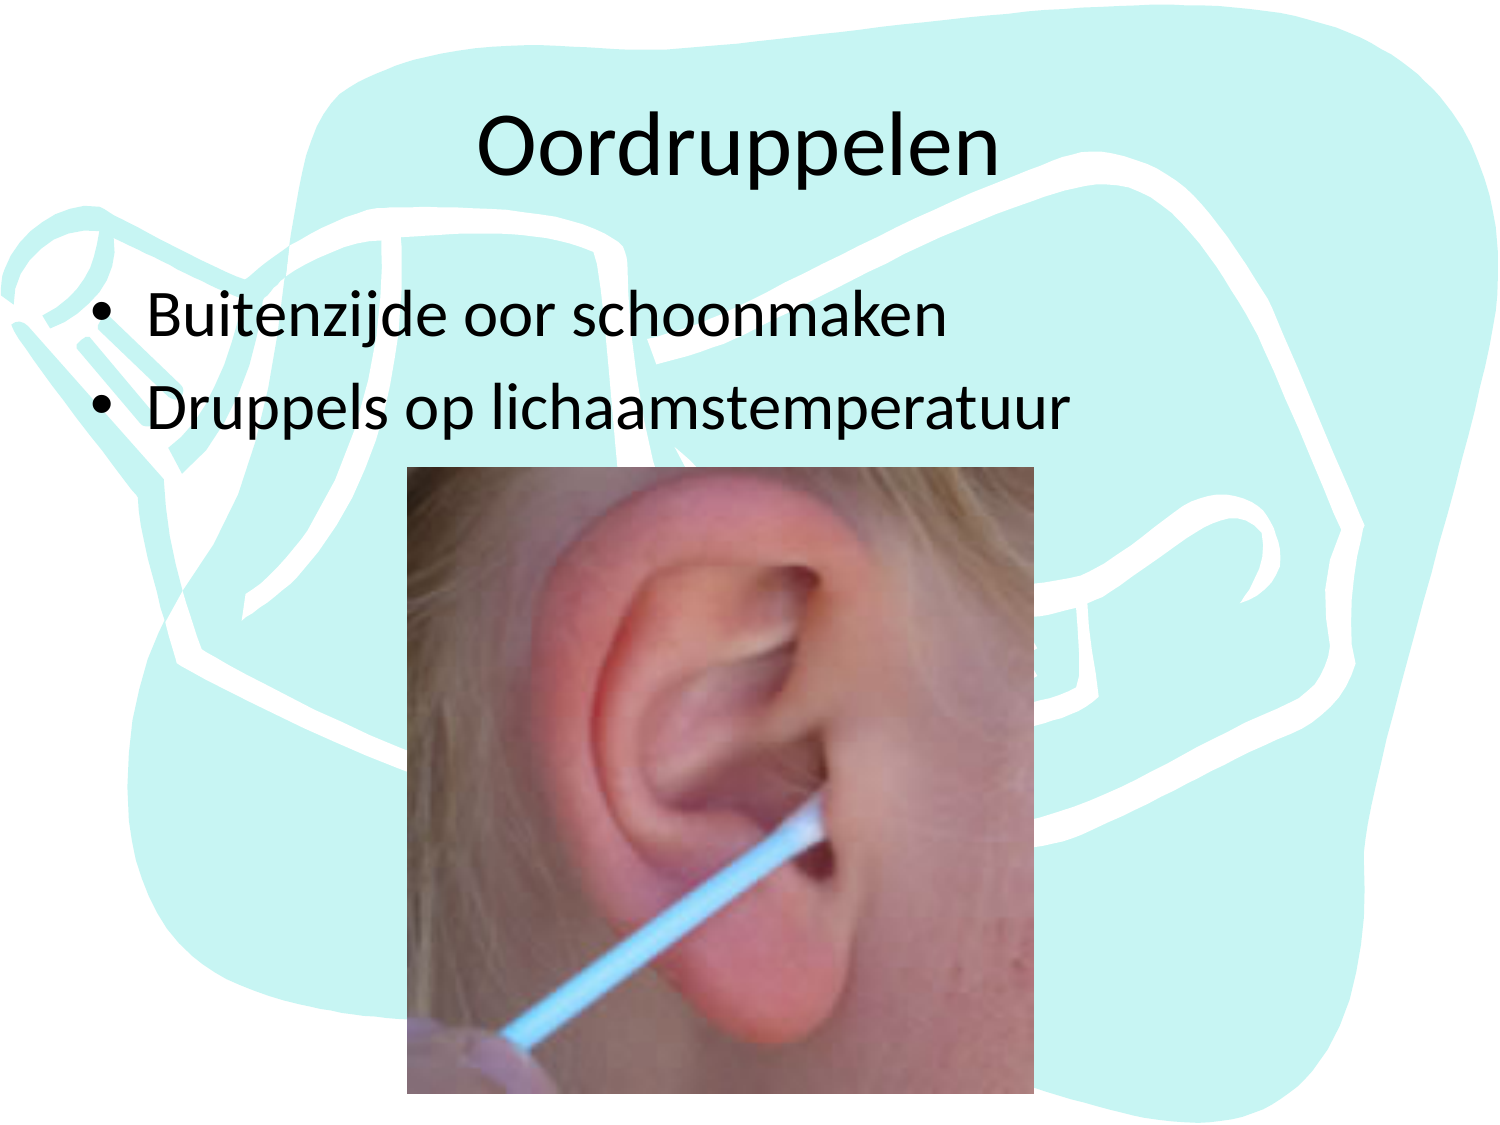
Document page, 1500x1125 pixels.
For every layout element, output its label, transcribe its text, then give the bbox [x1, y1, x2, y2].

list Buitenzijde oor schoonmaken Druppels op lichaamstemperatuur [75, 262, 1425, 1005]
picture [407, 467, 1034, 1095]
title Oordruppelen [75, 45, 1425, 233]
